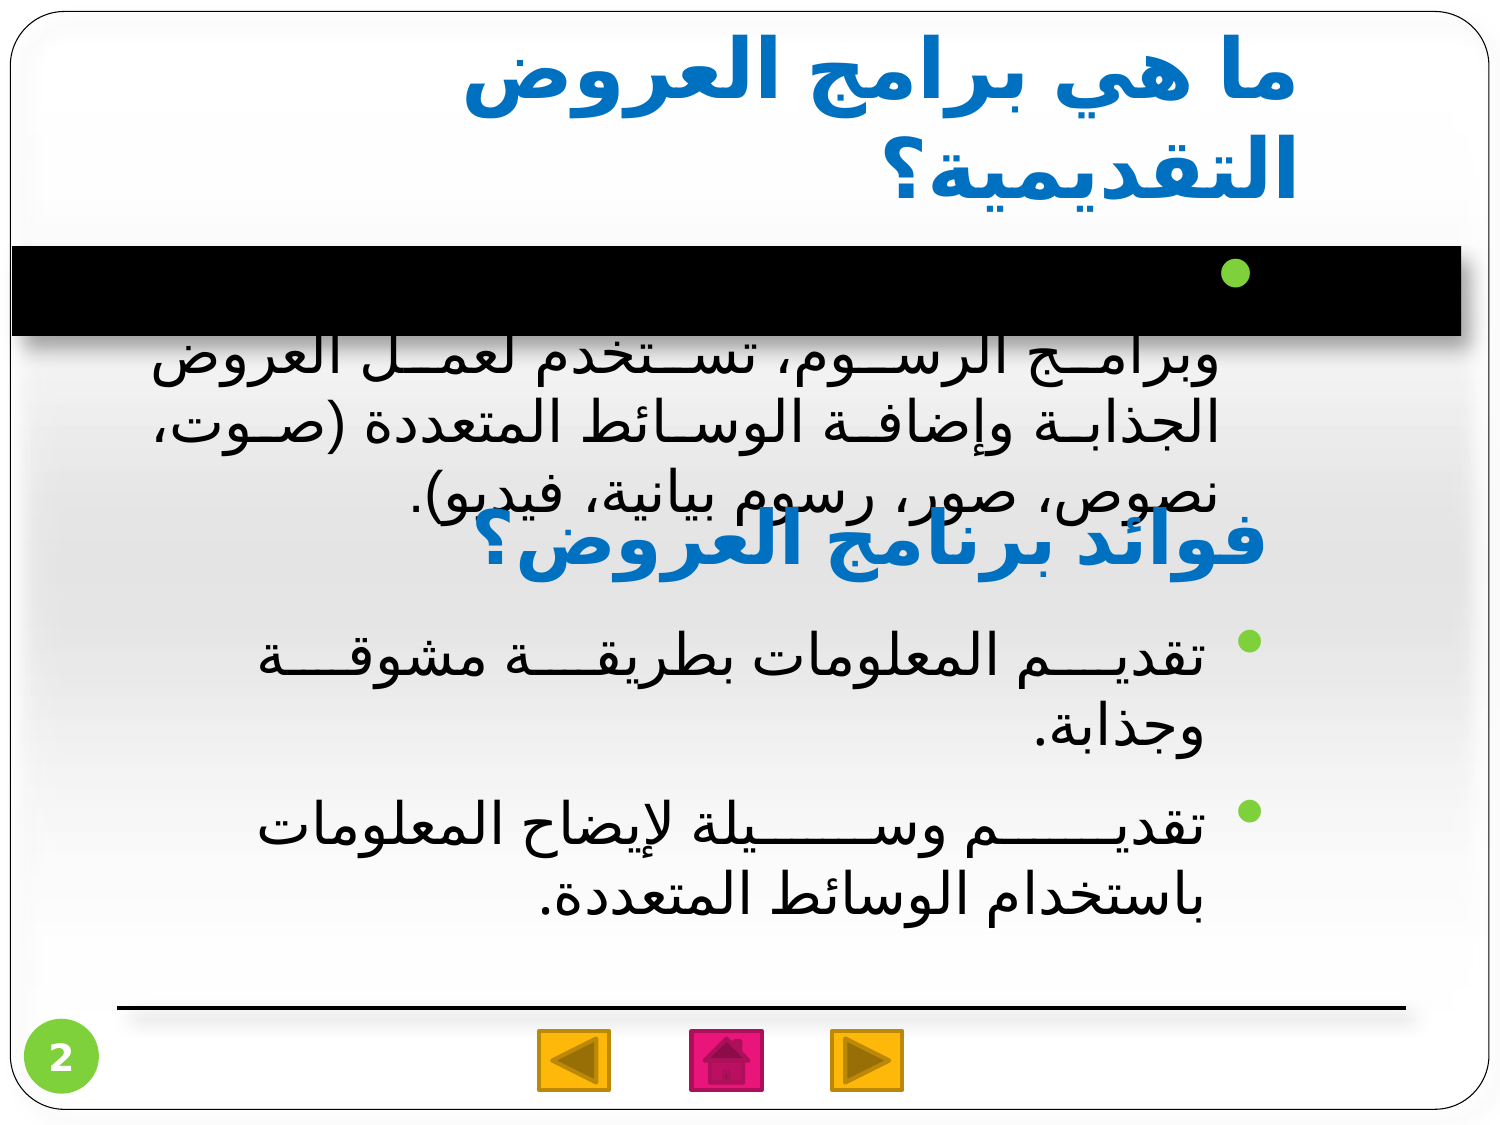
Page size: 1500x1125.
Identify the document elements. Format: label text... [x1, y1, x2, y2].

list هي برامج تجمع بين عمل معالج الكلمات وبرامج الرسوم، تستخدم لعمل العروض الجذابة وإضافة الوسائط المتعددة (صوت، نصوص، صور، رسوم بيانية، فيديو). [135, 237, 1282, 988]
text_box فوائد برنامج العروض؟ [183, 479, 1285, 597]
text_box [689, 1029, 764, 1092]
slide_number 2 [23, 1018, 99, 1094]
text_box [537, 1029, 611, 1092]
text_box تقديم المعلومات بطريقة مشوقة وجذابة. تقديم وسيلة لإيضاح المعلومات باستخدام الوسائط المتعددة. [242, 609, 1282, 934]
picture [11, 12, 1488, 1108]
text_box [199, 269, 1301, 387]
text_box [830, 1029, 904, 1092]
title ما هي برامج العروض التقديمية؟ [41, 42, 1317, 231]
